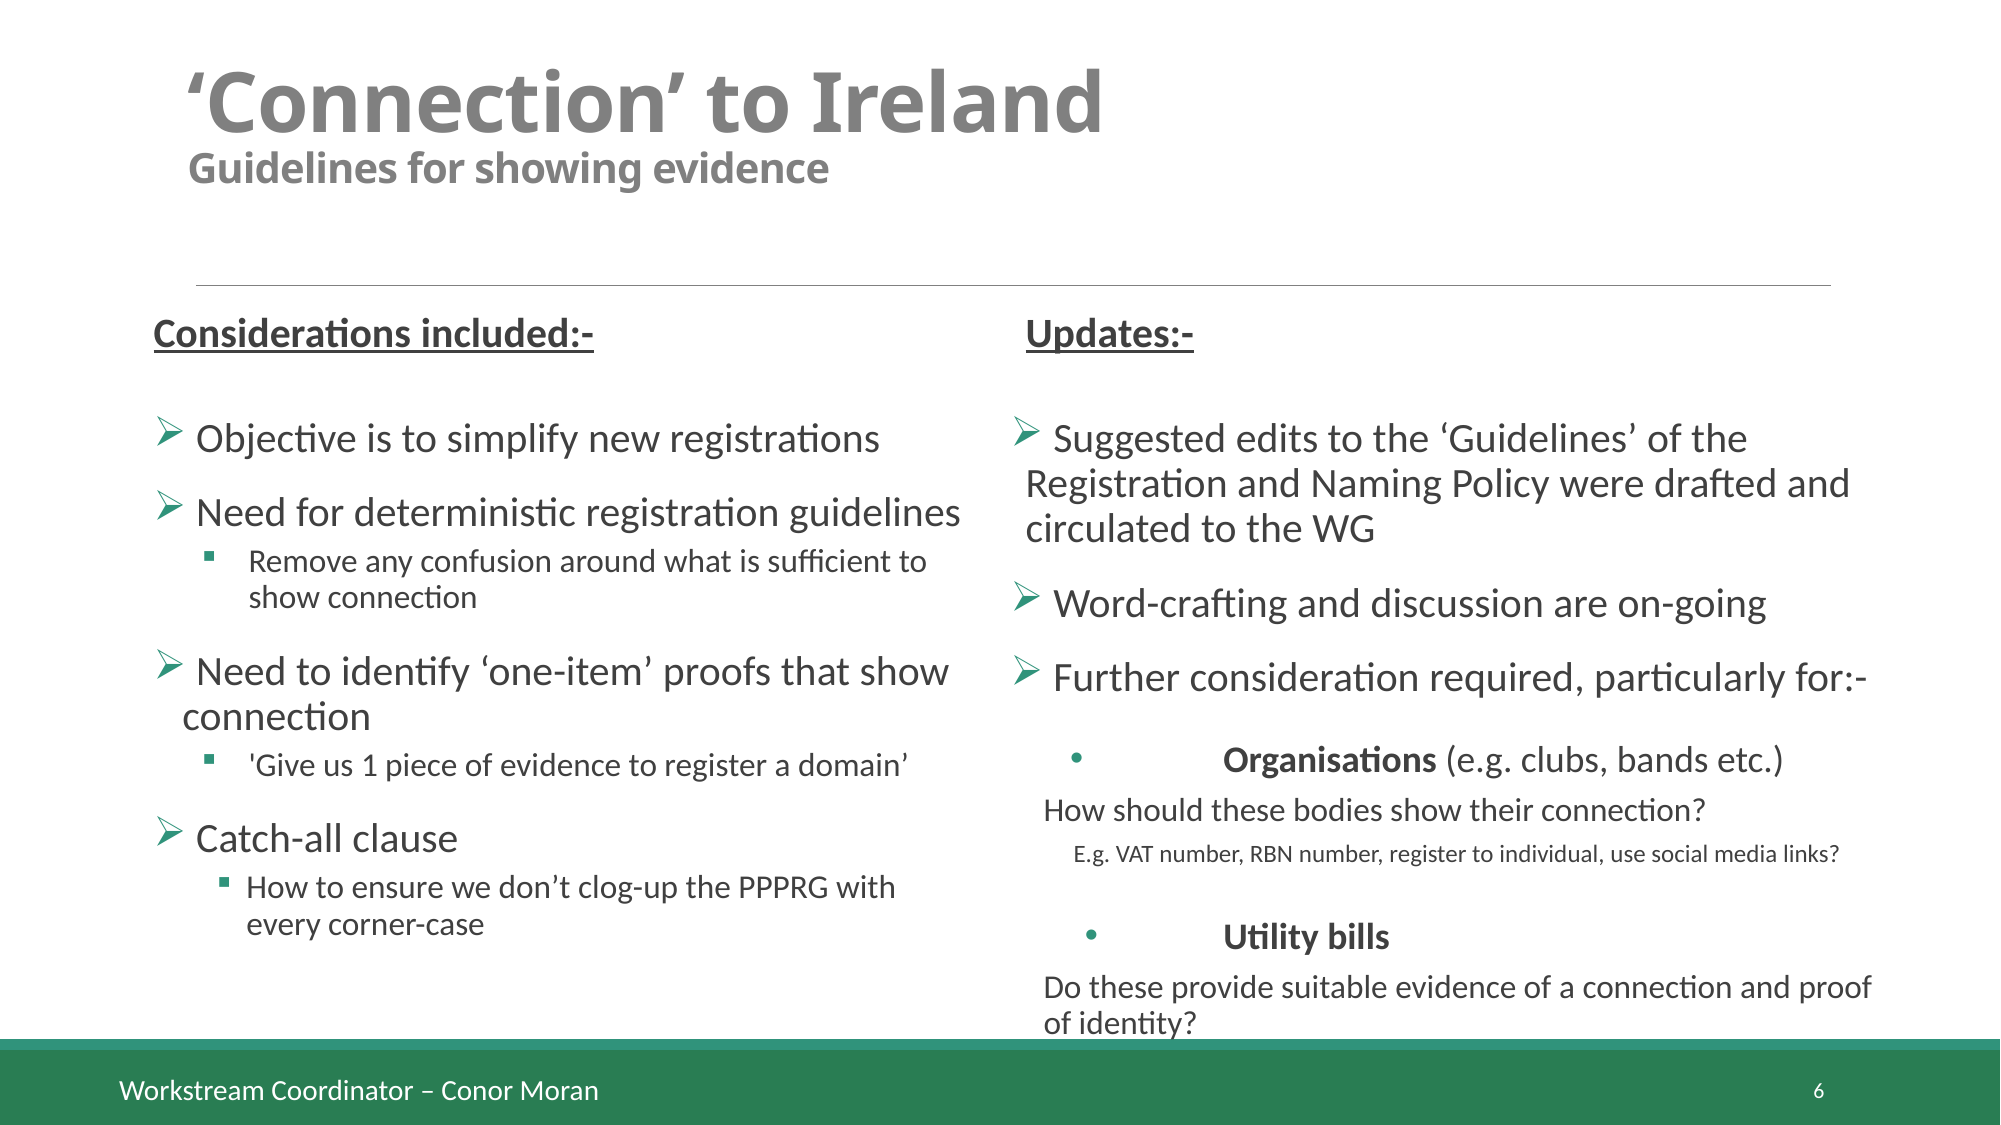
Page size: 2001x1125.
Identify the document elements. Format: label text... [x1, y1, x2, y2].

list Updates:- Suggested edits to the ‘Guidelines’ of the Registration and Naming Policy were drafted and circulated to the WG Word-crafting and discussion are on-going Further consideration required, particularly for:- Organisations (e.g. clubs, bands etc.) How should these bodies show their connection? E.g. VAT number, RBN number, register to individual, use social media links? Utility bills Do these provide suitable evidence of a connection and proof of identity? [1010, 303, 1887, 1125]
list Considerations included:- Objective is to simplify new registrations Need for deterministic registration guidelines Remove any confusion around what is sufficient to show connection Need to identify ‘one-item’ proofs that show connection 'Give us 1 piece of evidence to register a domain’ Catch-all clause How to ensure we don’t clog-up the PPPRG with every corner-case [153, 303, 965, 1115]
title ‘Connection’ to Ireland Guidelines for showing evidence [172, 56, 1813, 274]
text_box Workstream Coordinator – Conor Moran [104, 1064, 835, 1115]
slide_number 6 [1624, 1059, 1840, 1120]
